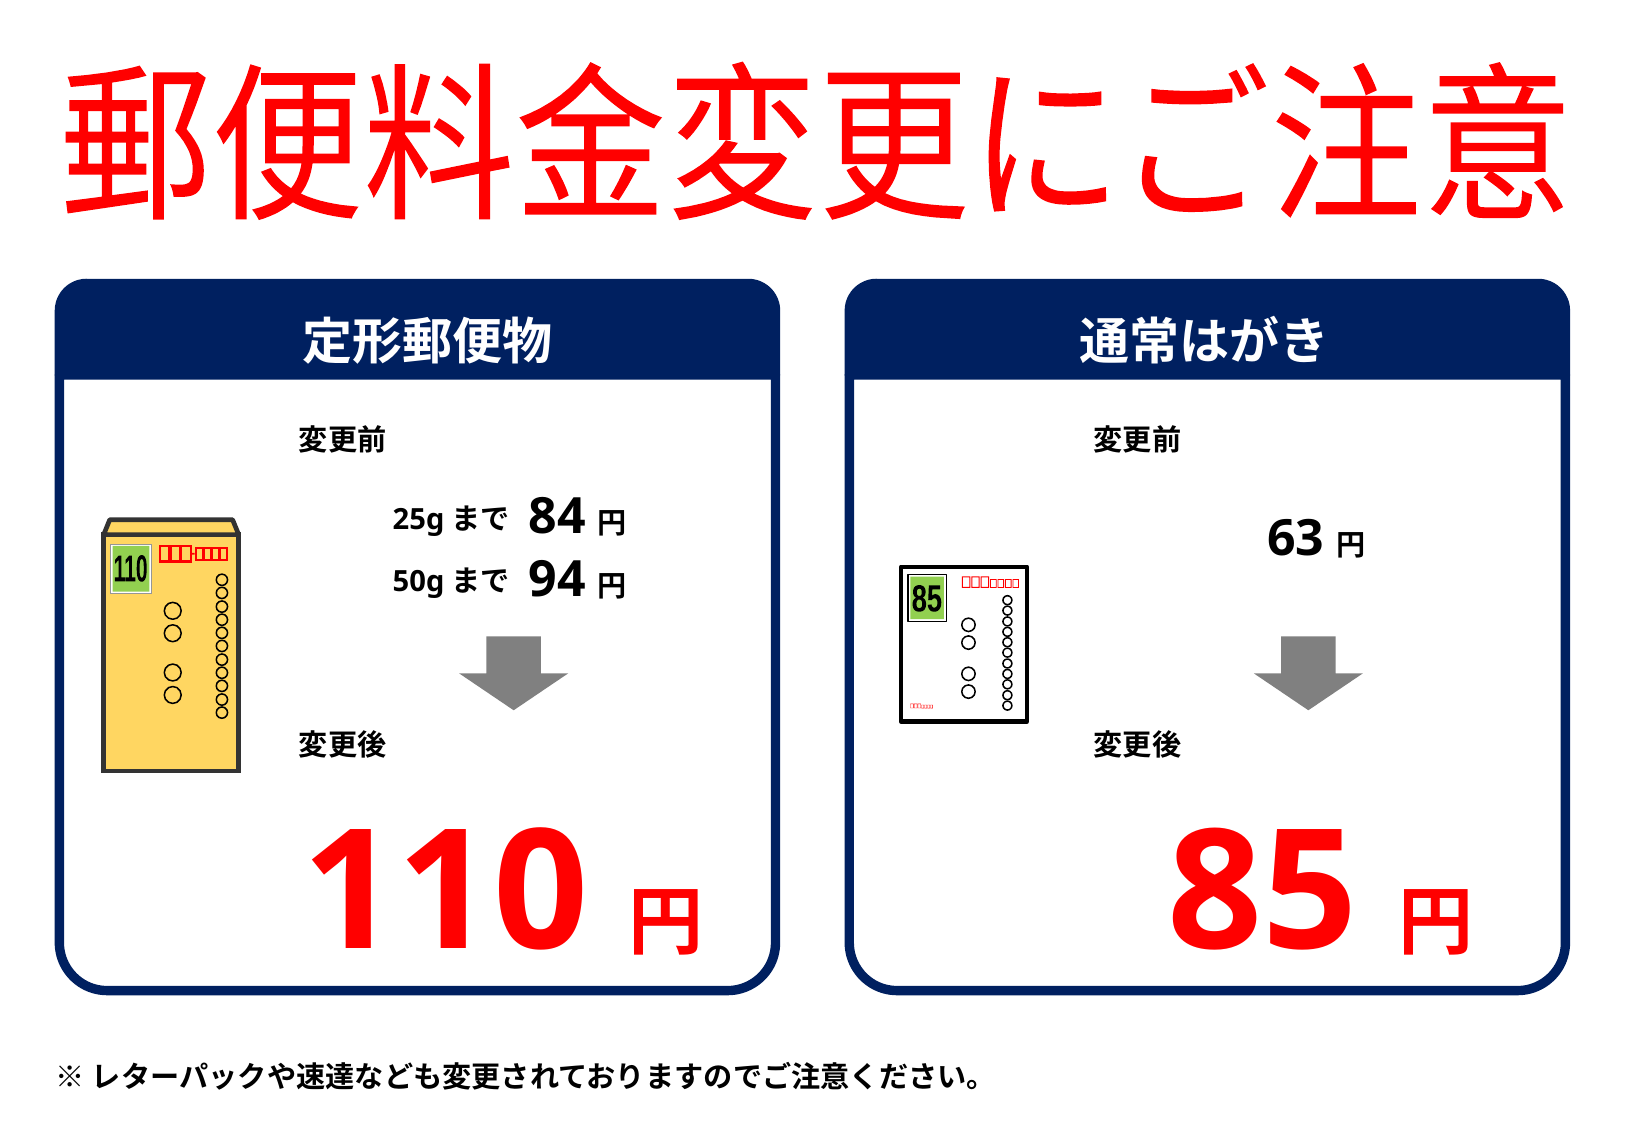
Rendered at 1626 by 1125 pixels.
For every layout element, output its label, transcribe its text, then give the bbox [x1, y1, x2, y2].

text_box [57, 281, 778, 373]
text_box [1251, 634, 1365, 712]
text_box 94円 [513, 538, 642, 614]
text_box 変更前 [1078, 413, 1197, 464]
text_box [847, 372, 1568, 993]
text_box 85円 [1152, 774, 1488, 990]
text_box [847, 281, 1568, 373]
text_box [900, 566, 1028, 722]
text_box 84円 [513, 476, 642, 538]
text_box [457, 634, 571, 712]
text_box 63円 [1252, 498, 1381, 573]
text_box 変更後 [1078, 719, 1197, 769]
text_box 25gまで [377, 493, 513, 543]
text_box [103, 519, 239, 772]
text_box 通常はがき [1064, 302, 1345, 377]
text_box 110円 [287, 774, 719, 990]
text_box 変更前 [284, 413, 402, 464]
text_box ※レターパックや速達なども変更されておりますのでご注意ください。 [40, 1050, 1012, 1101]
text_box [57, 372, 778, 993]
text_box 定形郵便物 [287, 302, 568, 377]
text_box 50gまで [377, 555, 513, 606]
text_box 変更後 [284, 719, 402, 769]
